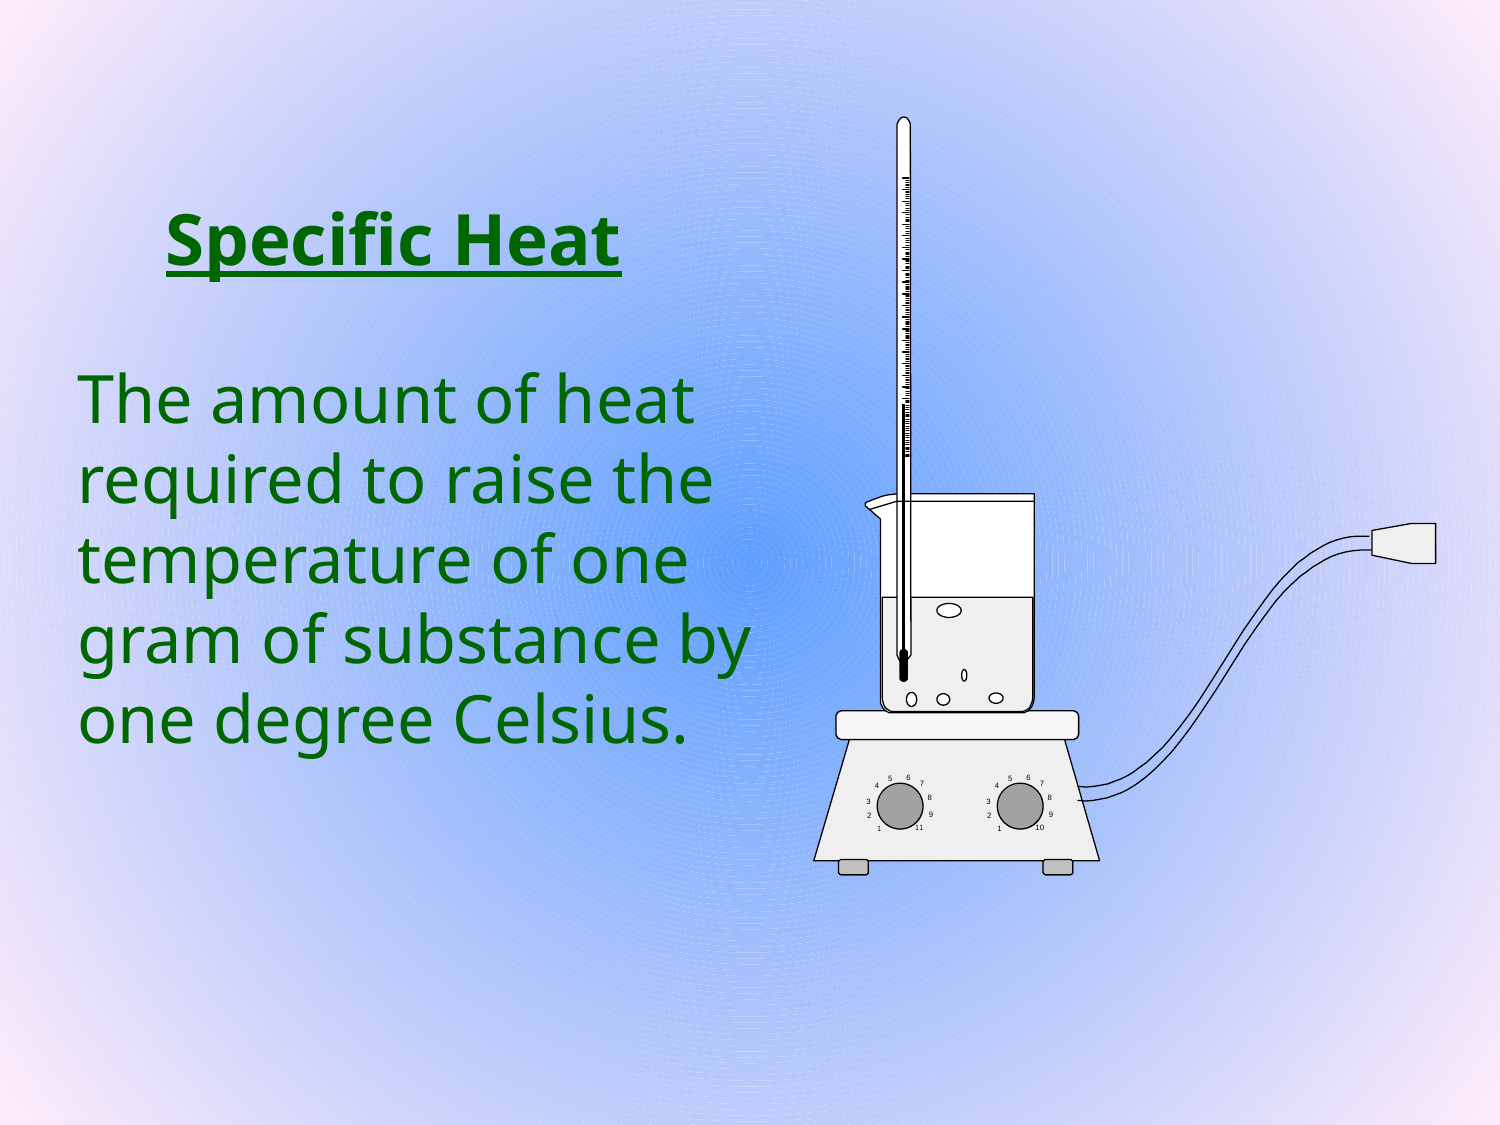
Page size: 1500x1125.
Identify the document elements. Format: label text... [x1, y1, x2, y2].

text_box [812, 115, 1438, 877]
text_box The amount of heat required to raise the temperature of one gram of substance by one degree Celsius. [62, 349, 775, 765]
title Specific Heat [87, 187, 700, 288]
